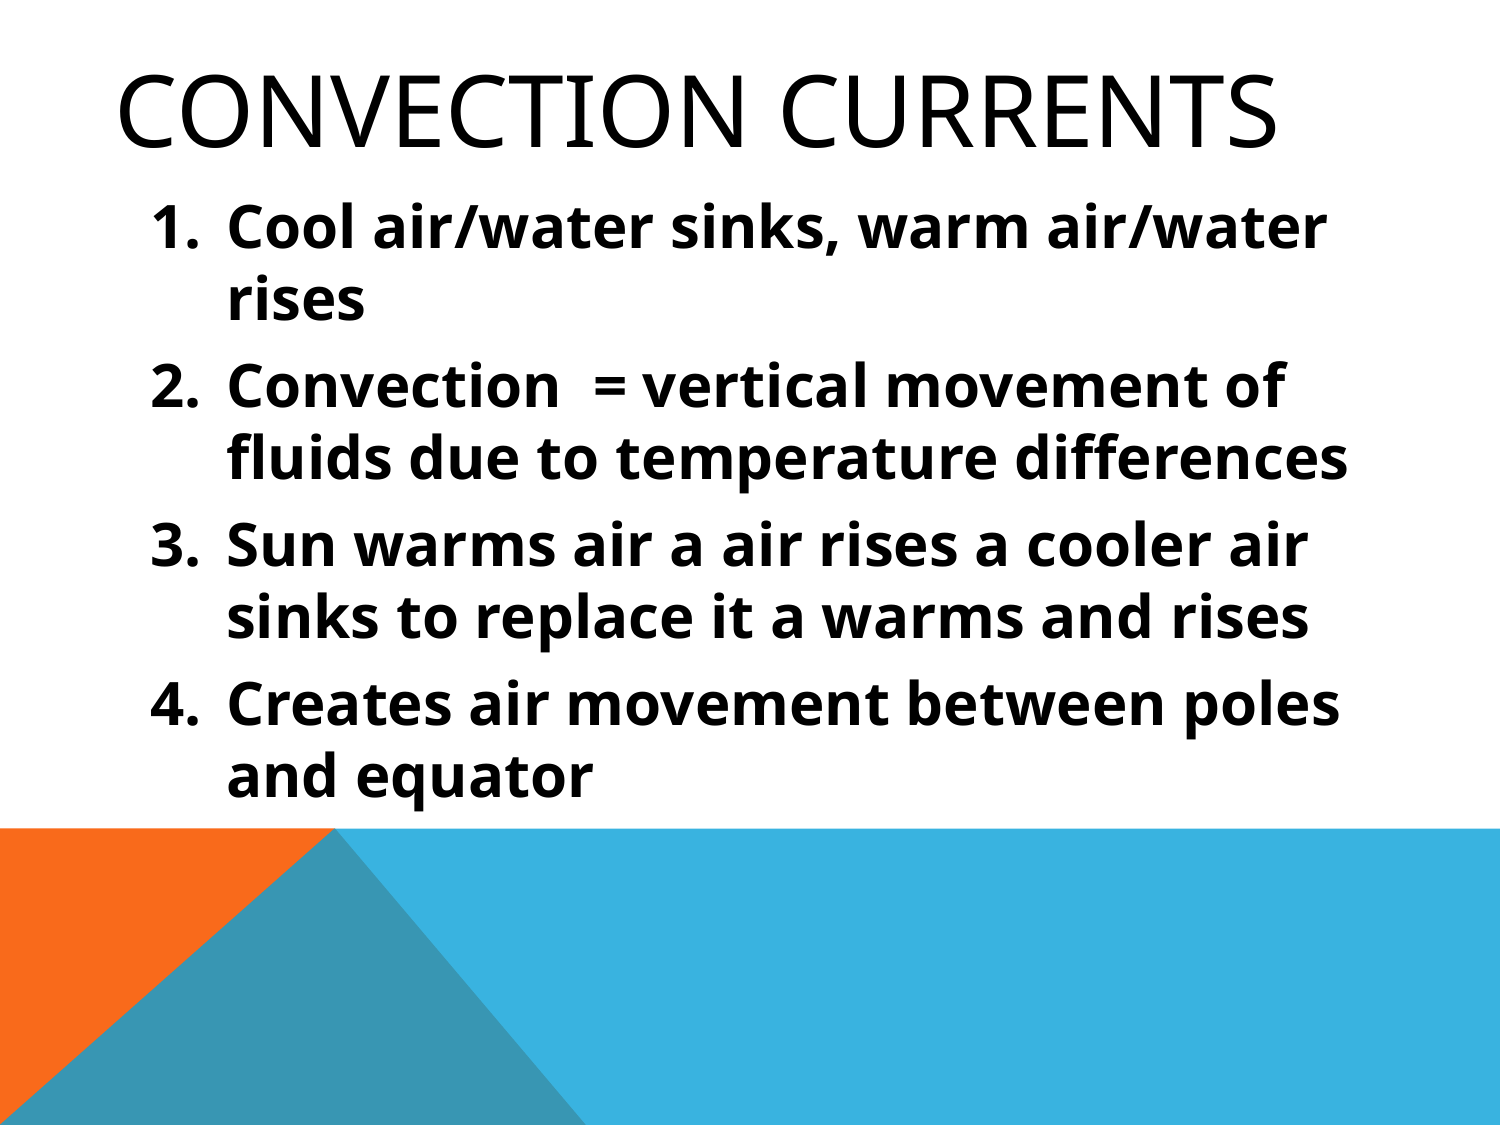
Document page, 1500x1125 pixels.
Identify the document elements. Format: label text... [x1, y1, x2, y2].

list Cool air/water sinks, warm air/water rises Convection = vertical movement of fluids due to temperature differences Sun warms air a air rises a cooler air sinks to replace it a warms and rises Creates air movement between poles and equator [135, 180, 1369, 900]
title Convection currents [99, 62, 1334, 153]
